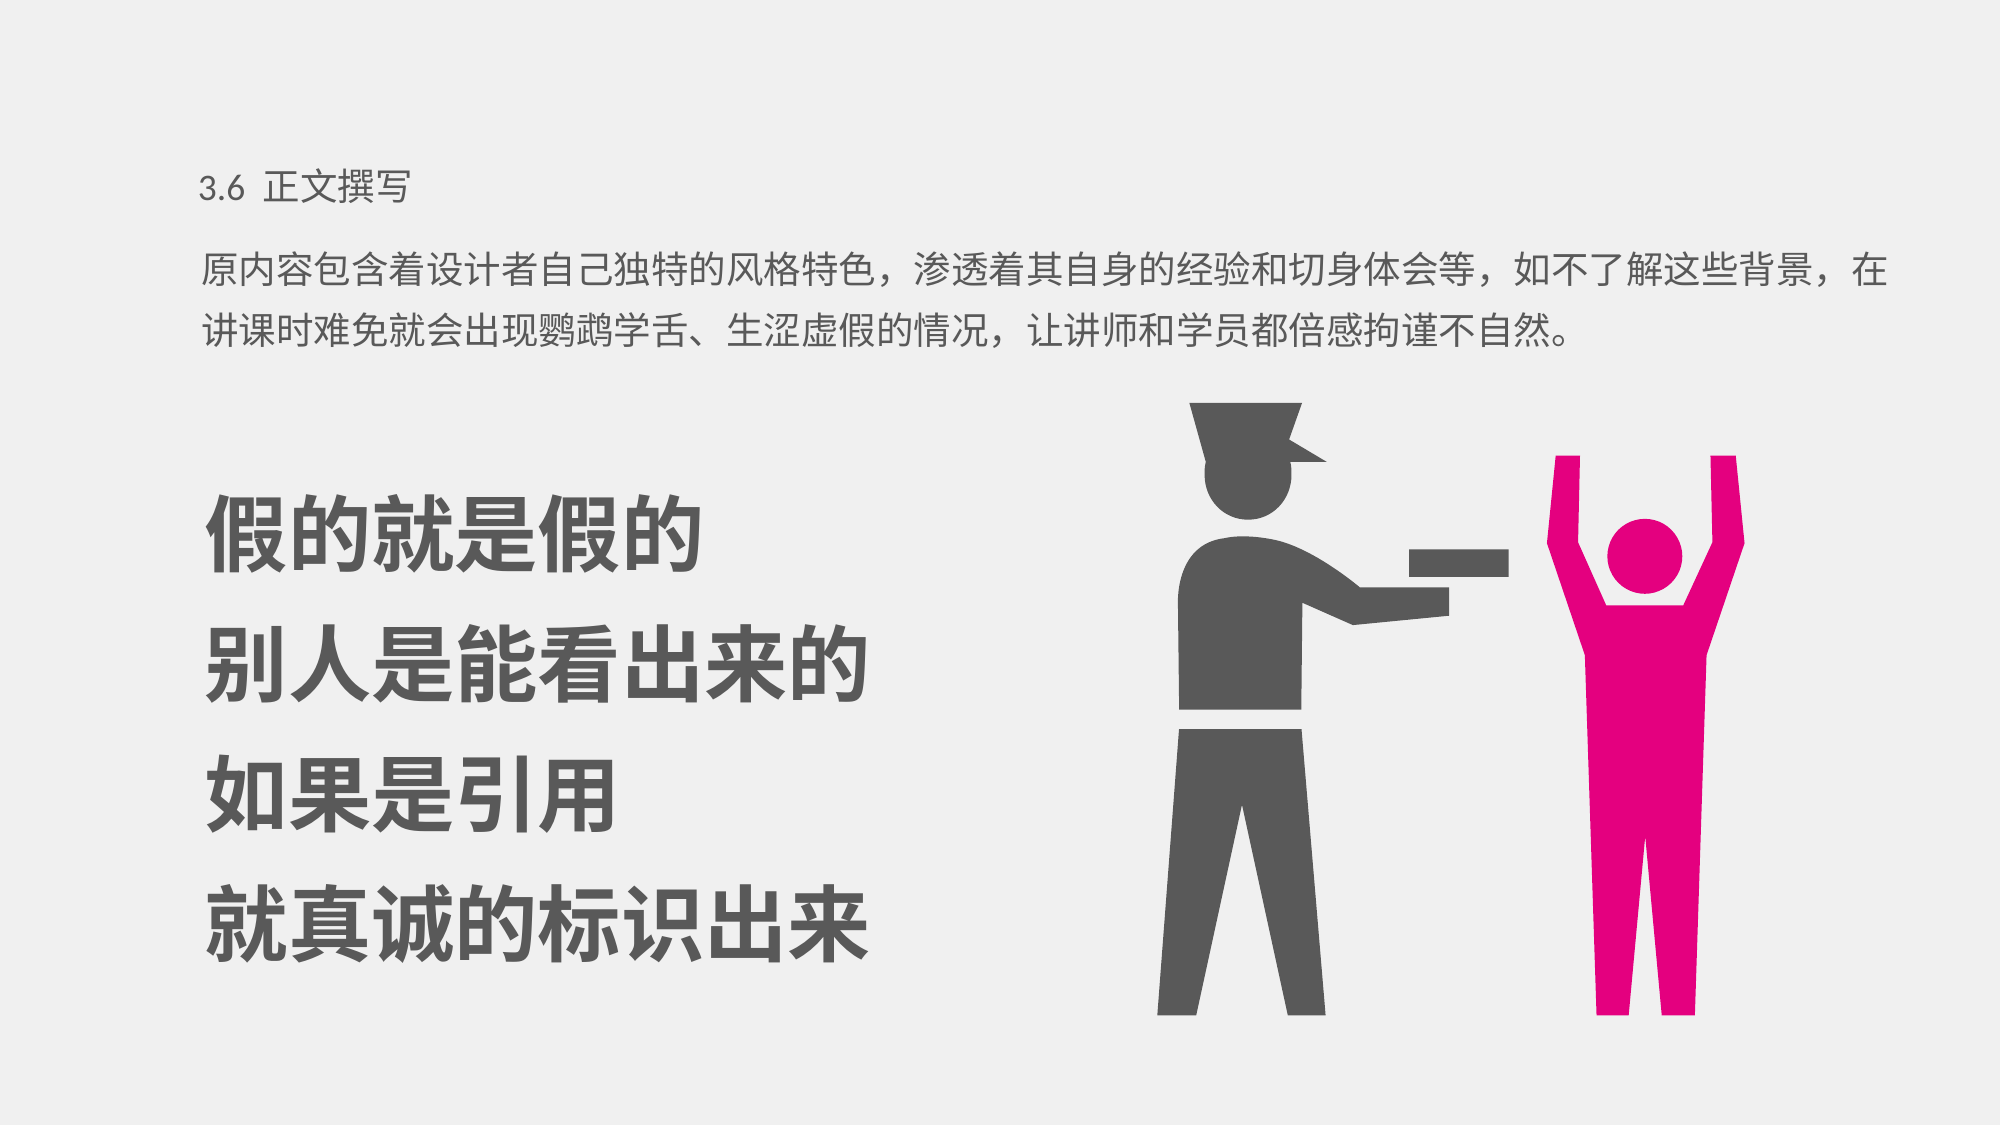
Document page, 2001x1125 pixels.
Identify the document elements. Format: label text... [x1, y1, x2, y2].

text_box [1157, 402, 1745, 1016]
text_box 原内容包含着设计者自己独特的风格特色，渗透着其自身的经验和切身体会等，如不了解这些背景，在讲课时难免就会出现鹦鹉学舌、生涩虚假的情况，让讲师和学员都倍感拘谨不自然。 [186, 222, 1932, 360]
text_box 假的就是假的 别人是能看出来的 如果是引用 就真诚的标识出来 [190, 445, 886, 980]
text_box 3.6 正文撰写 [183, 155, 428, 216]
